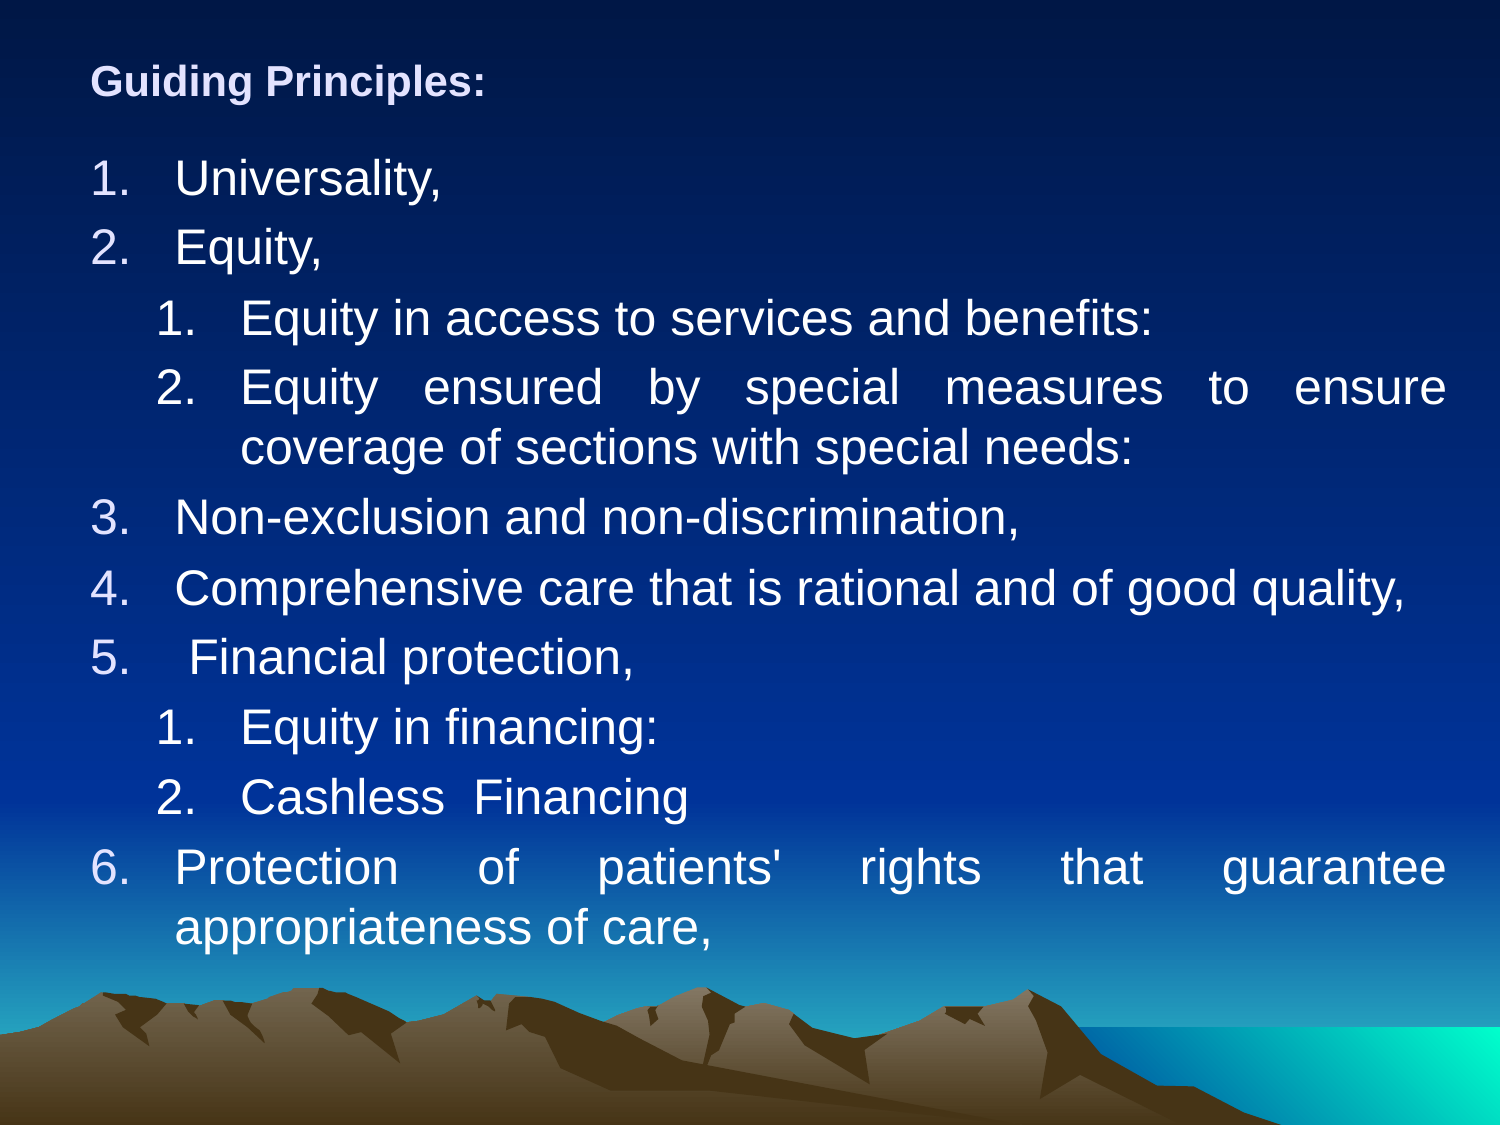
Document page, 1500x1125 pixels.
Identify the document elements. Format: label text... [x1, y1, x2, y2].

list Universality, Equity, Equity in access to services and benefits: Equity ensured by special measures to ensure coverage of sections with special needs: Non-exclusion and non-discrimination, Comprehensive care that is rational and of good quality, Financial protection, Equity in financing: Cashless Financing Protection of patients' rights that guarantee appropriateness of care, [74, 137, 1463, 1063]
title Guiding Principles: [74, 44, 1426, 113]
